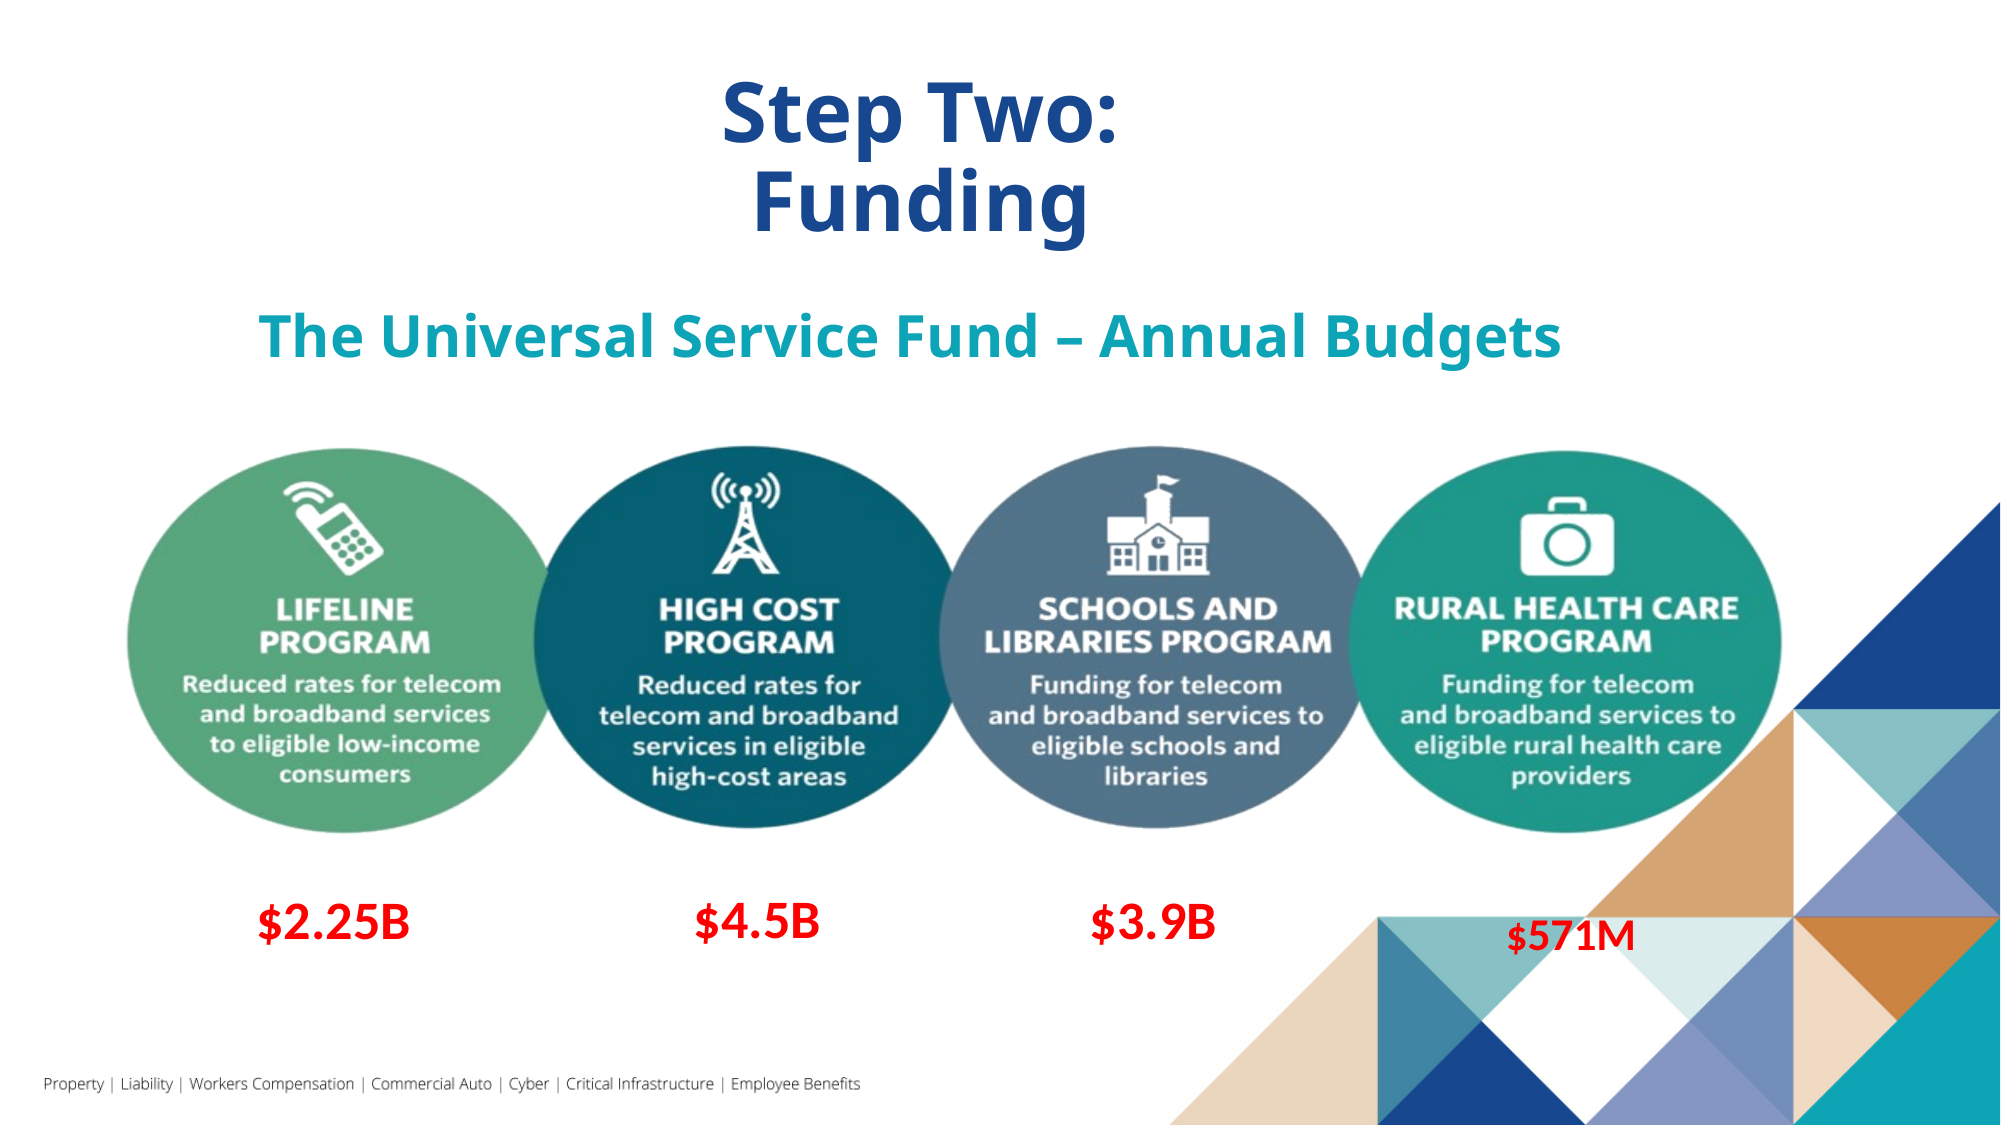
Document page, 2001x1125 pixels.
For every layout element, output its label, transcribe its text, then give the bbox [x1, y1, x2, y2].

text_box $571M [1402, 897, 1741, 968]
text_box $2.25B [221, 877, 459, 1000]
text_box $4.5B [610, 877, 905, 954]
picture [0, 0, 2001, 1125]
list The Universal Service Fund – Annual Budgets [58, 299, 1764, 1014]
title Step Two: Funding [58, 59, 1784, 261]
text_box $3.9B [1066, 877, 1241, 985]
